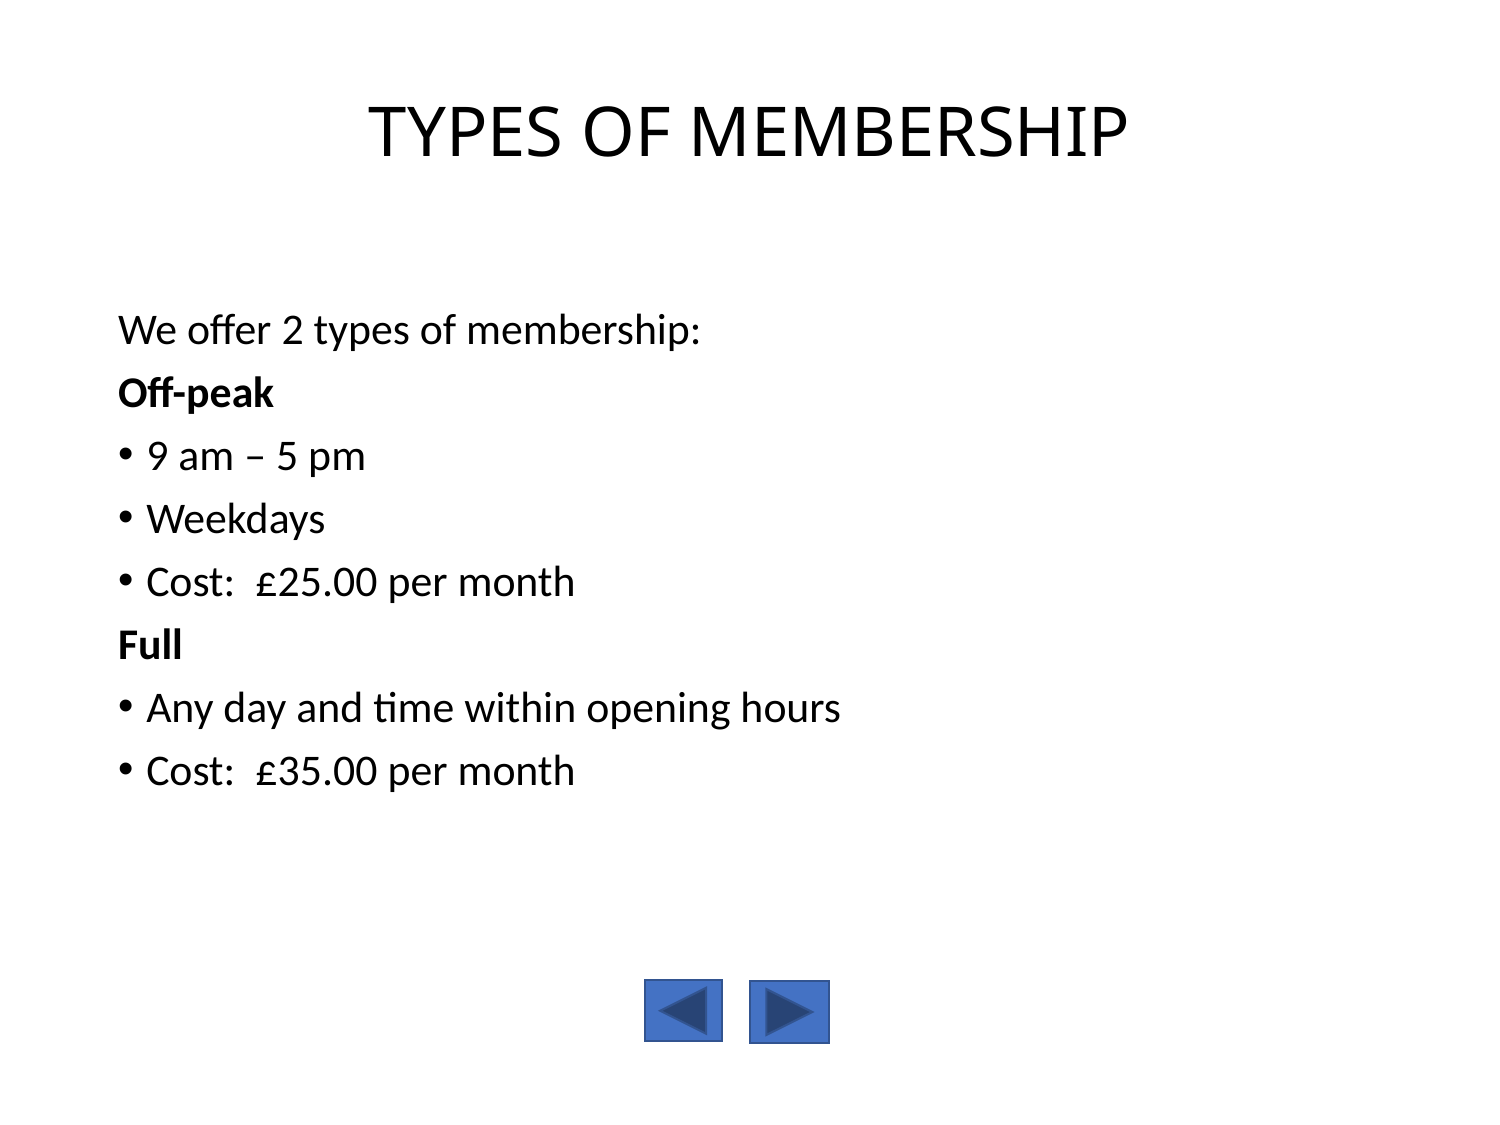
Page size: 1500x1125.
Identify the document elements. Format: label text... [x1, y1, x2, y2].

title TYPES OF MEMBERSHIP [103, 59, 1397, 208]
list We offer 2 types of membership: Off-peak 9 am – 5 pm Weekdays Cost: £25.00 per month Full Any day and time within opening hours Cost: £35.00 per month [103, 299, 1397, 1014]
